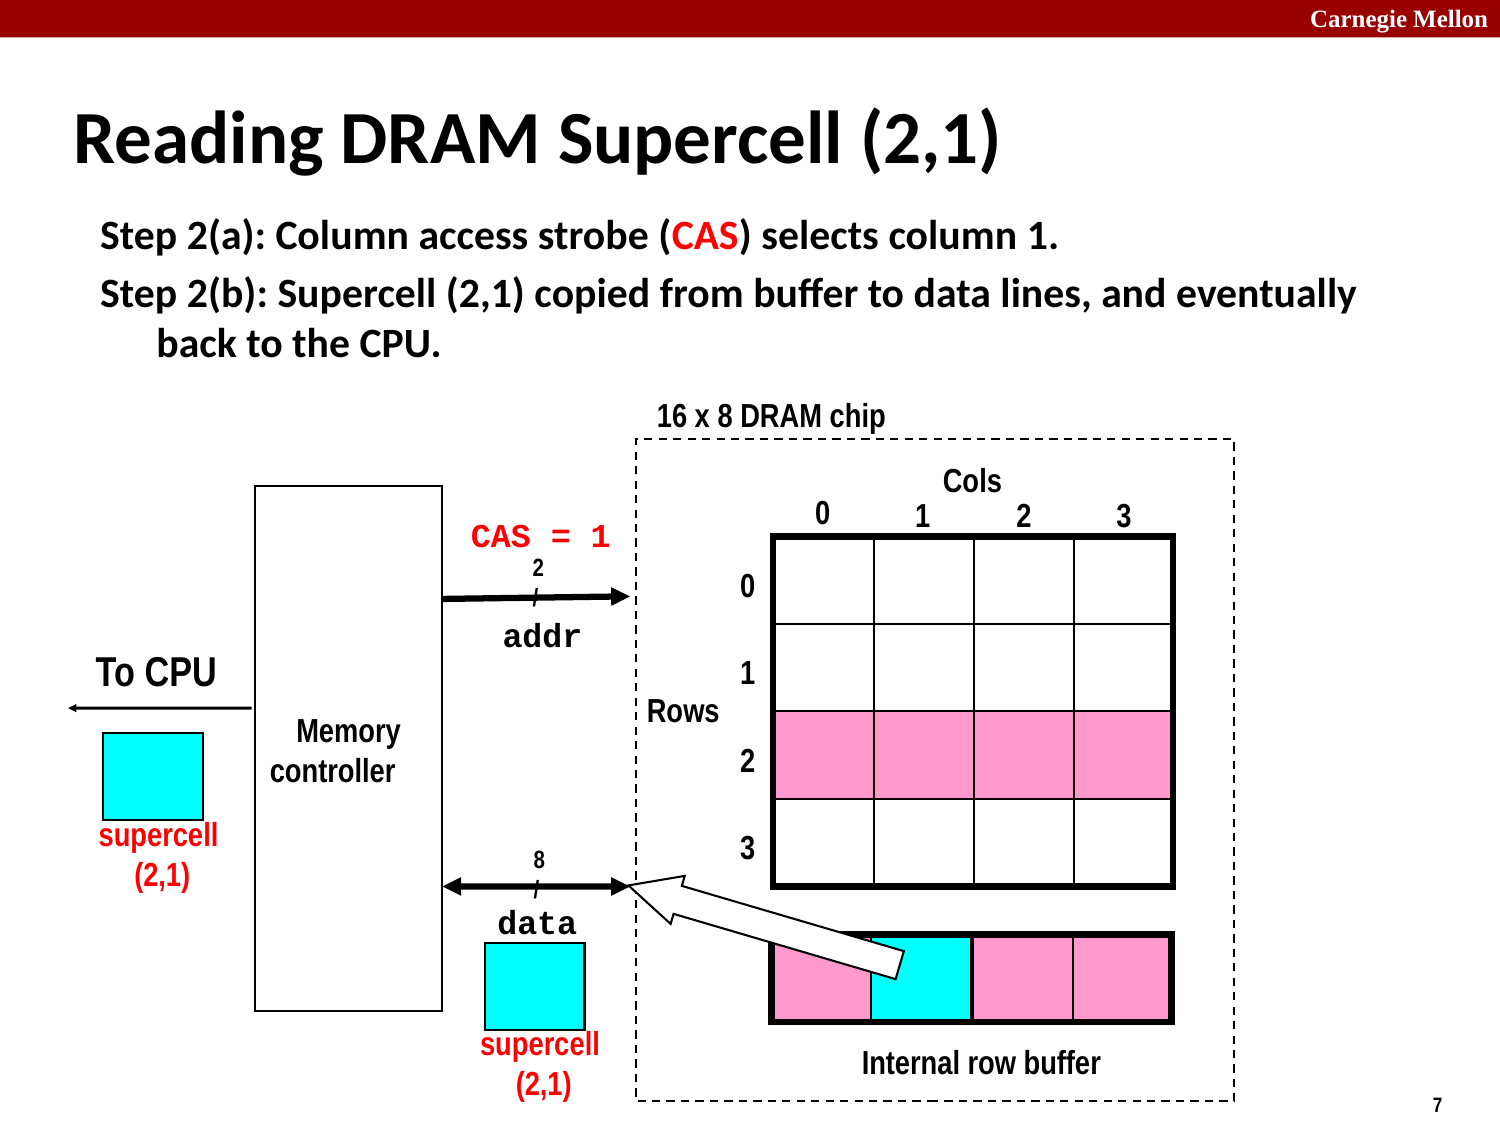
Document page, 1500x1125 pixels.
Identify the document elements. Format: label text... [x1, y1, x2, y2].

text_box [628, 875, 904, 980]
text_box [67, 637, 252, 901]
text_box data [482, 894, 593, 941]
text_box Rows [632, 681, 636, 737]
text_box 2 / [517, 544, 559, 619]
text_box [771, 934, 1172, 1023]
text_box [443, 880, 518, 893]
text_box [467, 942, 620, 1111]
text_box 8 / [518, 836, 561, 912]
text_box [559, 590, 630, 603]
text_box addr [487, 606, 598, 662]
text_box [561, 880, 629, 893]
text_box Memory controller [254, 486, 443, 1012]
list Step 2(a): Column access strobe (CAS) selects column 1. Step 2(b): Supercell (2,1) copied from buffer to data lines, and eventually back to the CPU. [84, 199, 1413, 376]
title Reading DRAM Supercell (2,1) [58, 71, 1305, 197]
text_box CAS = 1 [456, 506, 626, 562]
text_box [636, 439, 1235, 1102]
text_box 16 x 8 DRAM chip [642, 386, 902, 442]
